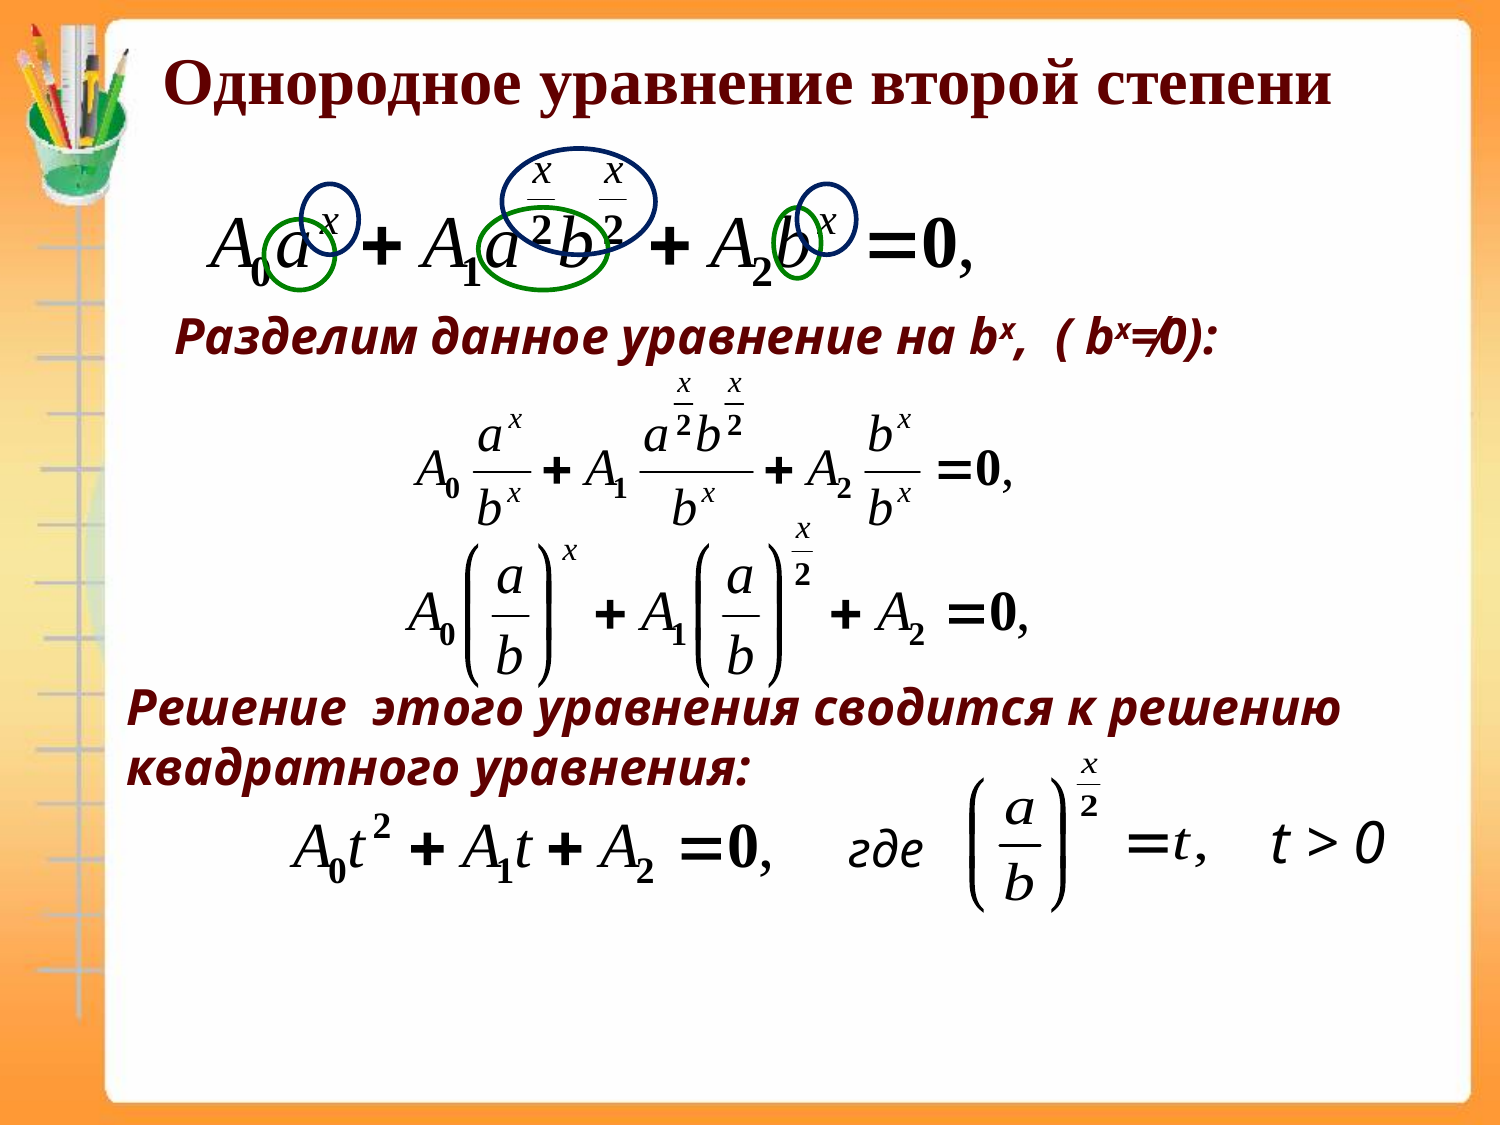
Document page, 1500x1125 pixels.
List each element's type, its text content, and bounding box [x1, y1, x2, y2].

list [192, 136, 987, 305]
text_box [395, 502, 1042, 698]
text_box где [833, 809, 940, 885]
text_box Однородное уравнение второй степени [147, 30, 1483, 126]
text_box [956, 738, 1218, 922]
text_box t > 0 [1256, 803, 1459, 883]
picture [0, 0, 1500, 1125]
text_box Решение этого уравнения сводится к решению квадратного уравнения: [112, 668, 1459, 803]
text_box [404, 358, 1023, 501]
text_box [278, 797, 783, 900]
text_box Разделим данное уравнение на bx, ( bx≠0): [159, 297, 1329, 372]
